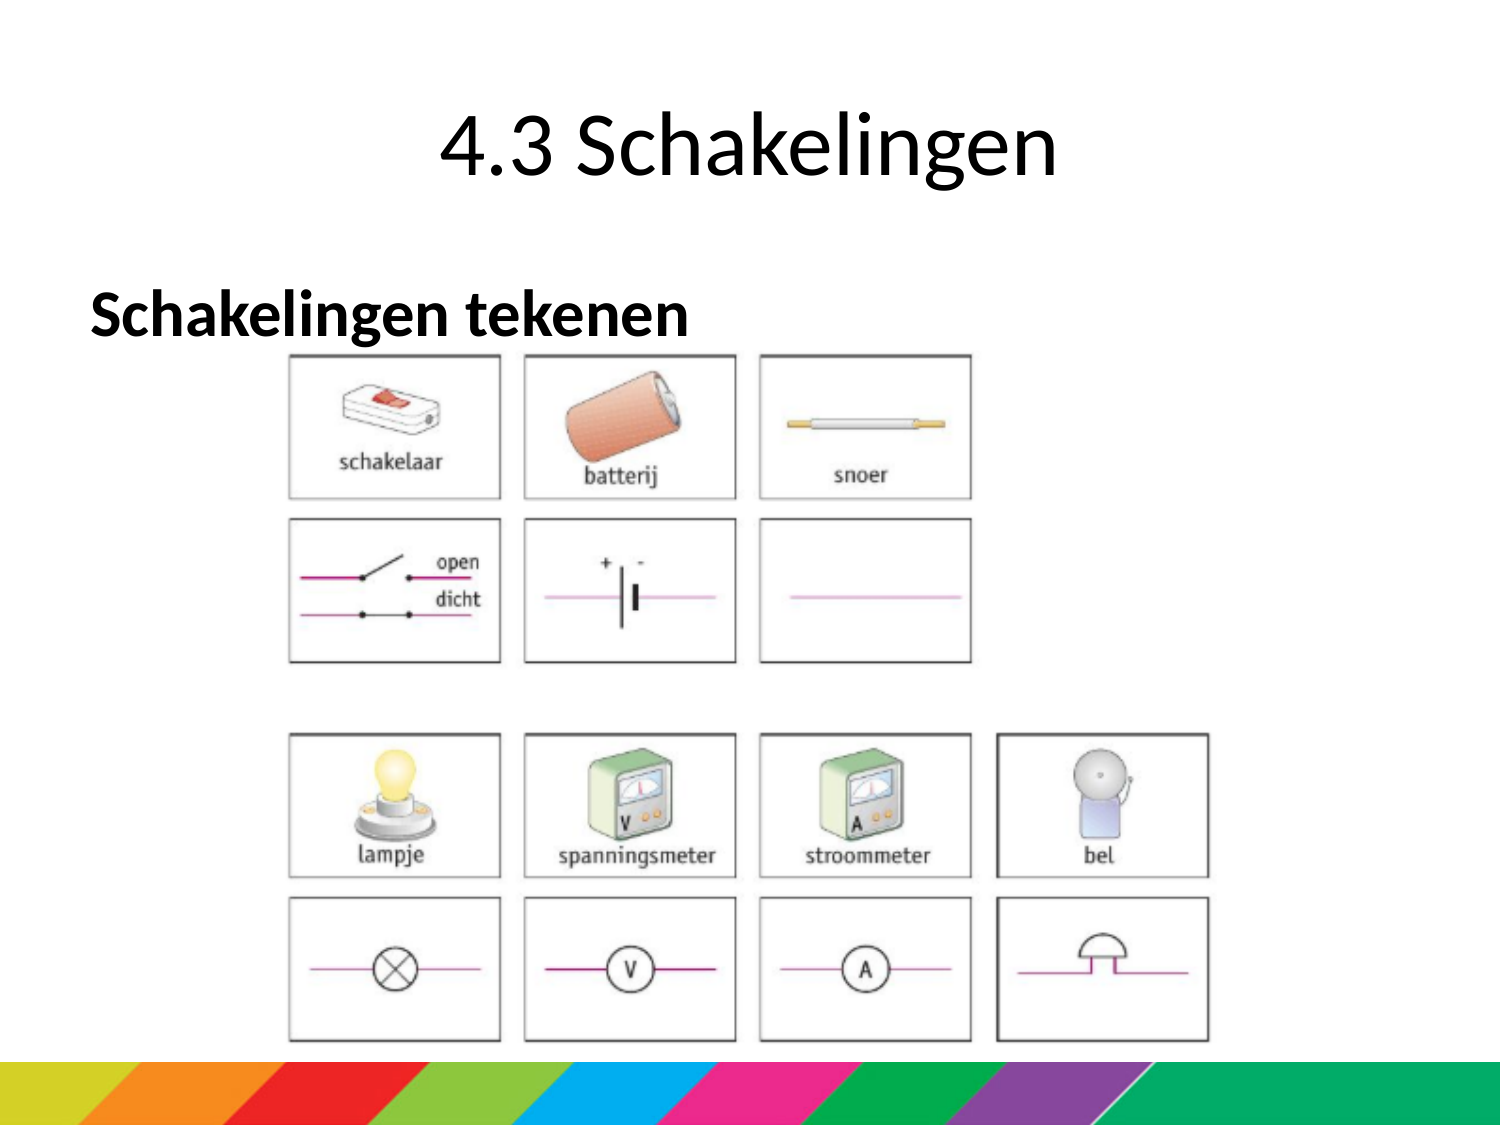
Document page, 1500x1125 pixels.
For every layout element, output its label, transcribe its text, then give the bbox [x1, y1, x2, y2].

picture [0, 1062, 574, 1125]
picture [282, 349, 1217, 1049]
picture [656, 1062, 1500, 1125]
list Schakelingen tekenen [75, 262, 1425, 1005]
title 4.3 Schakelingen [75, 45, 1425, 233]
